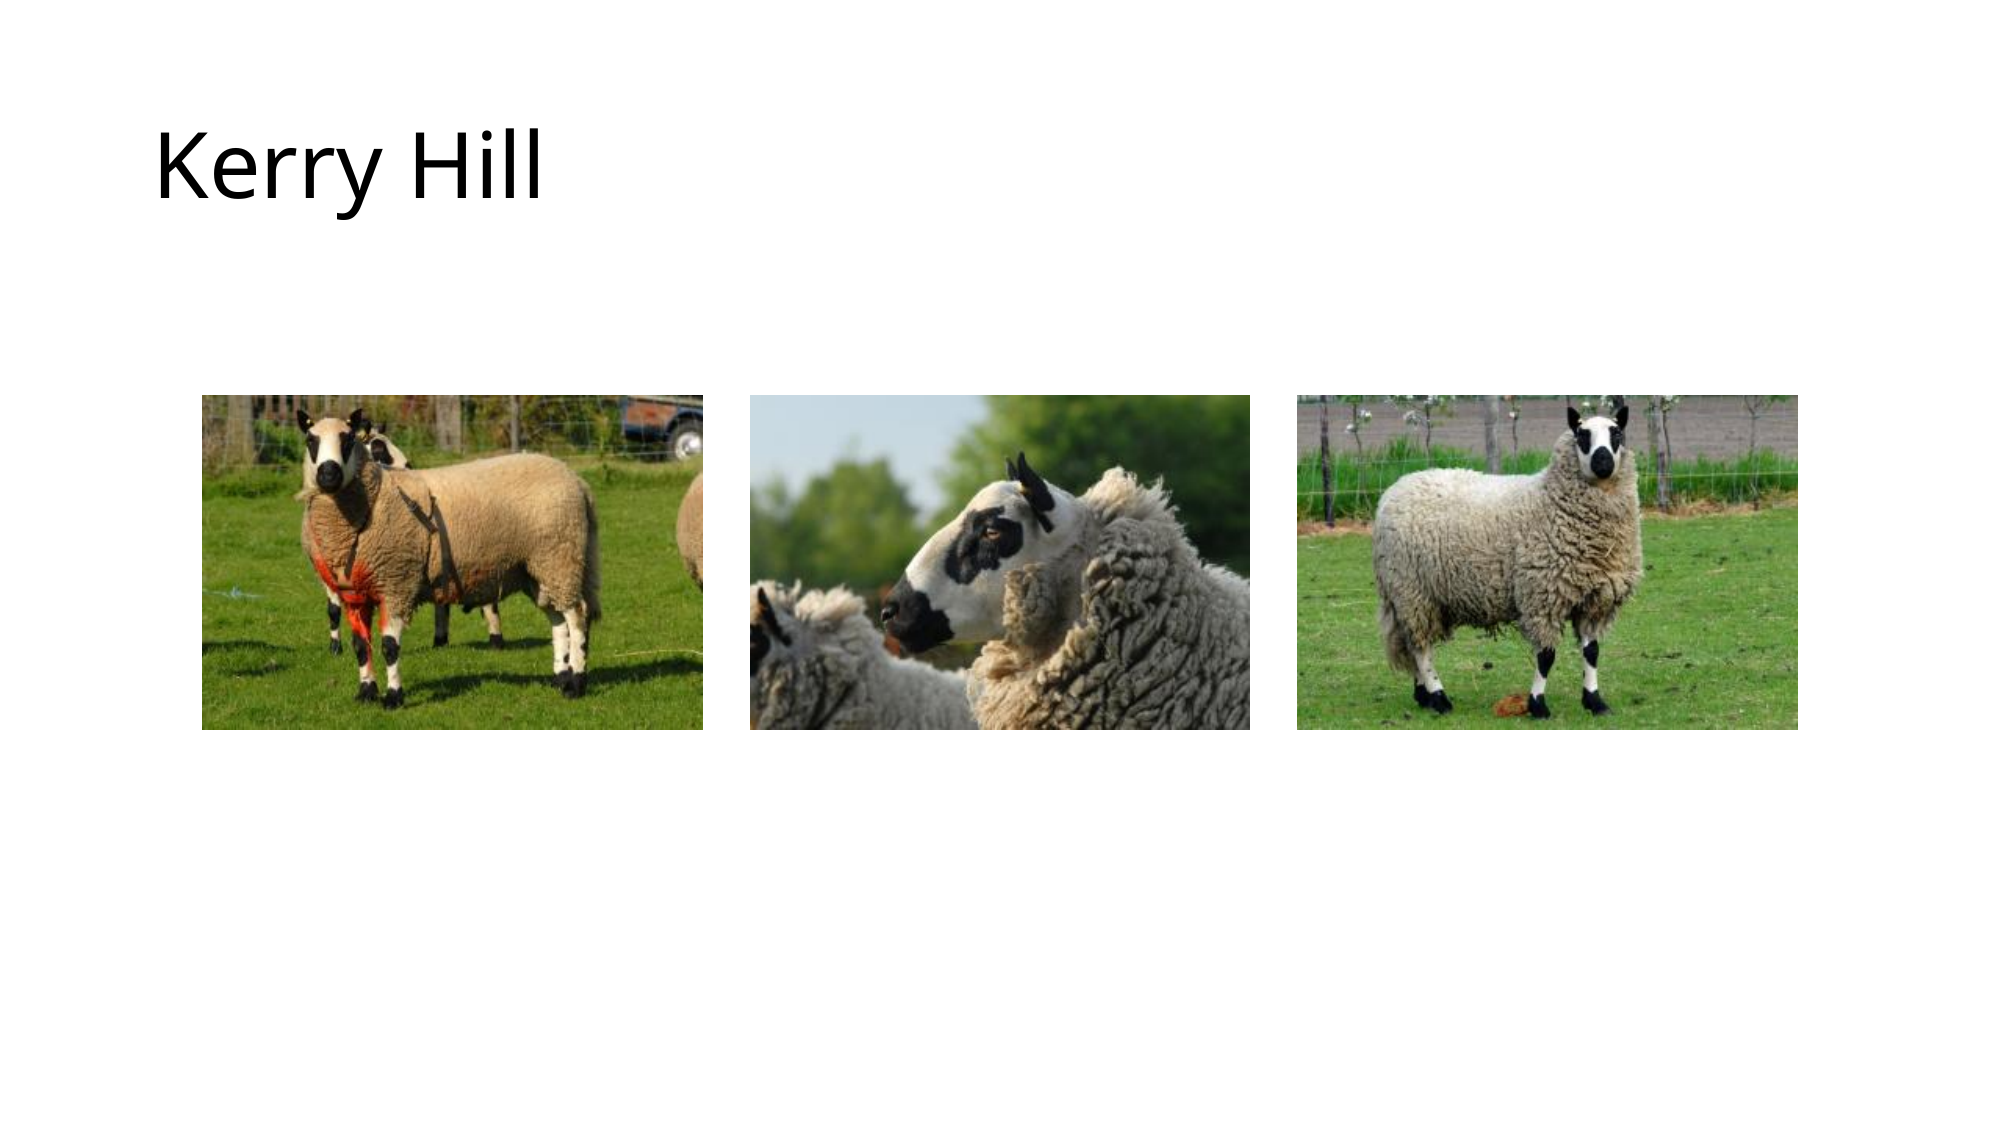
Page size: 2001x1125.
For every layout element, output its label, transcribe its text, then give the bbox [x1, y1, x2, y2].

picture [202, 395, 703, 730]
picture [1297, 395, 1798, 730]
title Kerry Hill [137, 59, 1863, 278]
picture [749, 395, 1250, 730]
